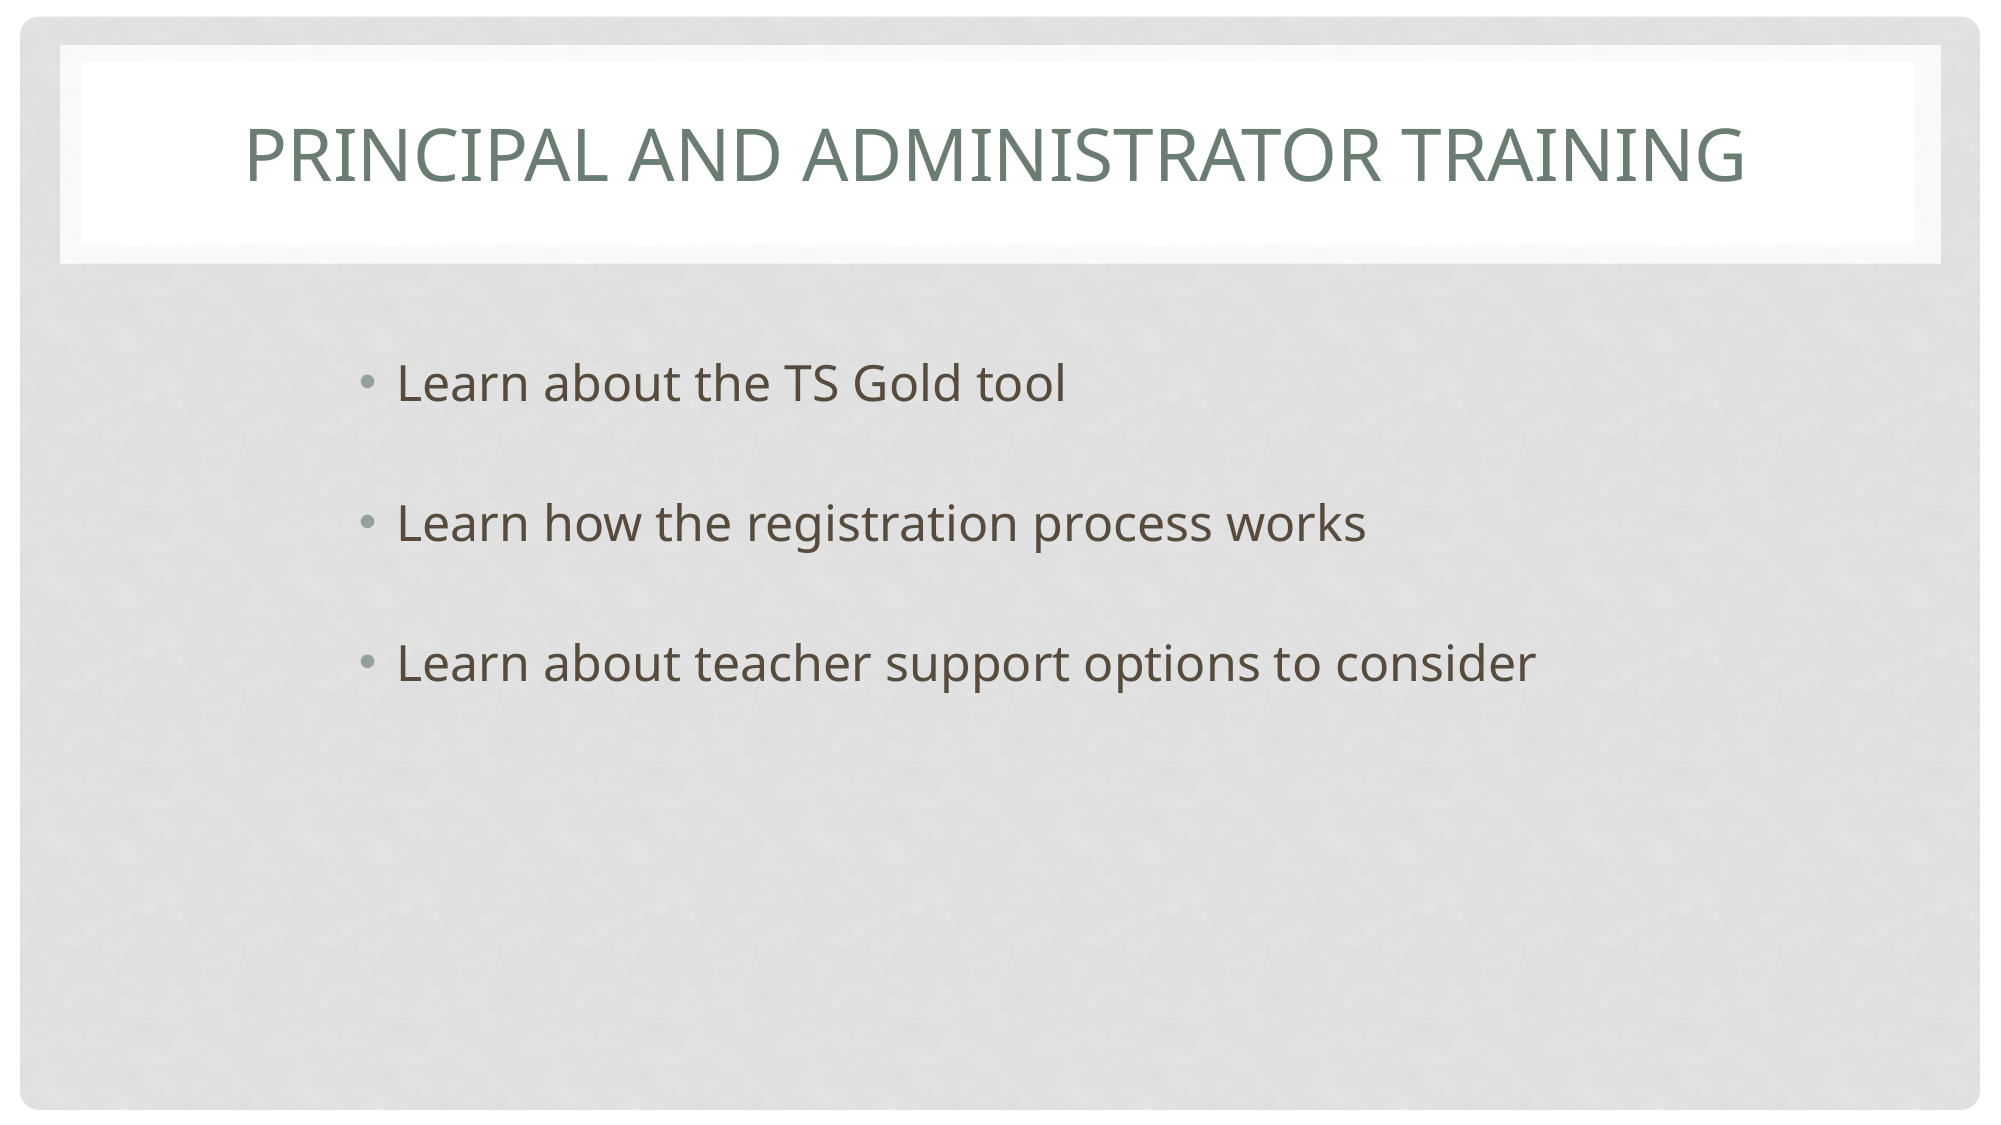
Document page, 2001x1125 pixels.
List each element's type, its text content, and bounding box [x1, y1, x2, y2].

title Principal AND Administrator Training [93, 66, 1900, 238]
list Learn about the TS Gold tool Learn how the registration process works Learn about teacher support options to consider [324, 343, 1675, 1061]
